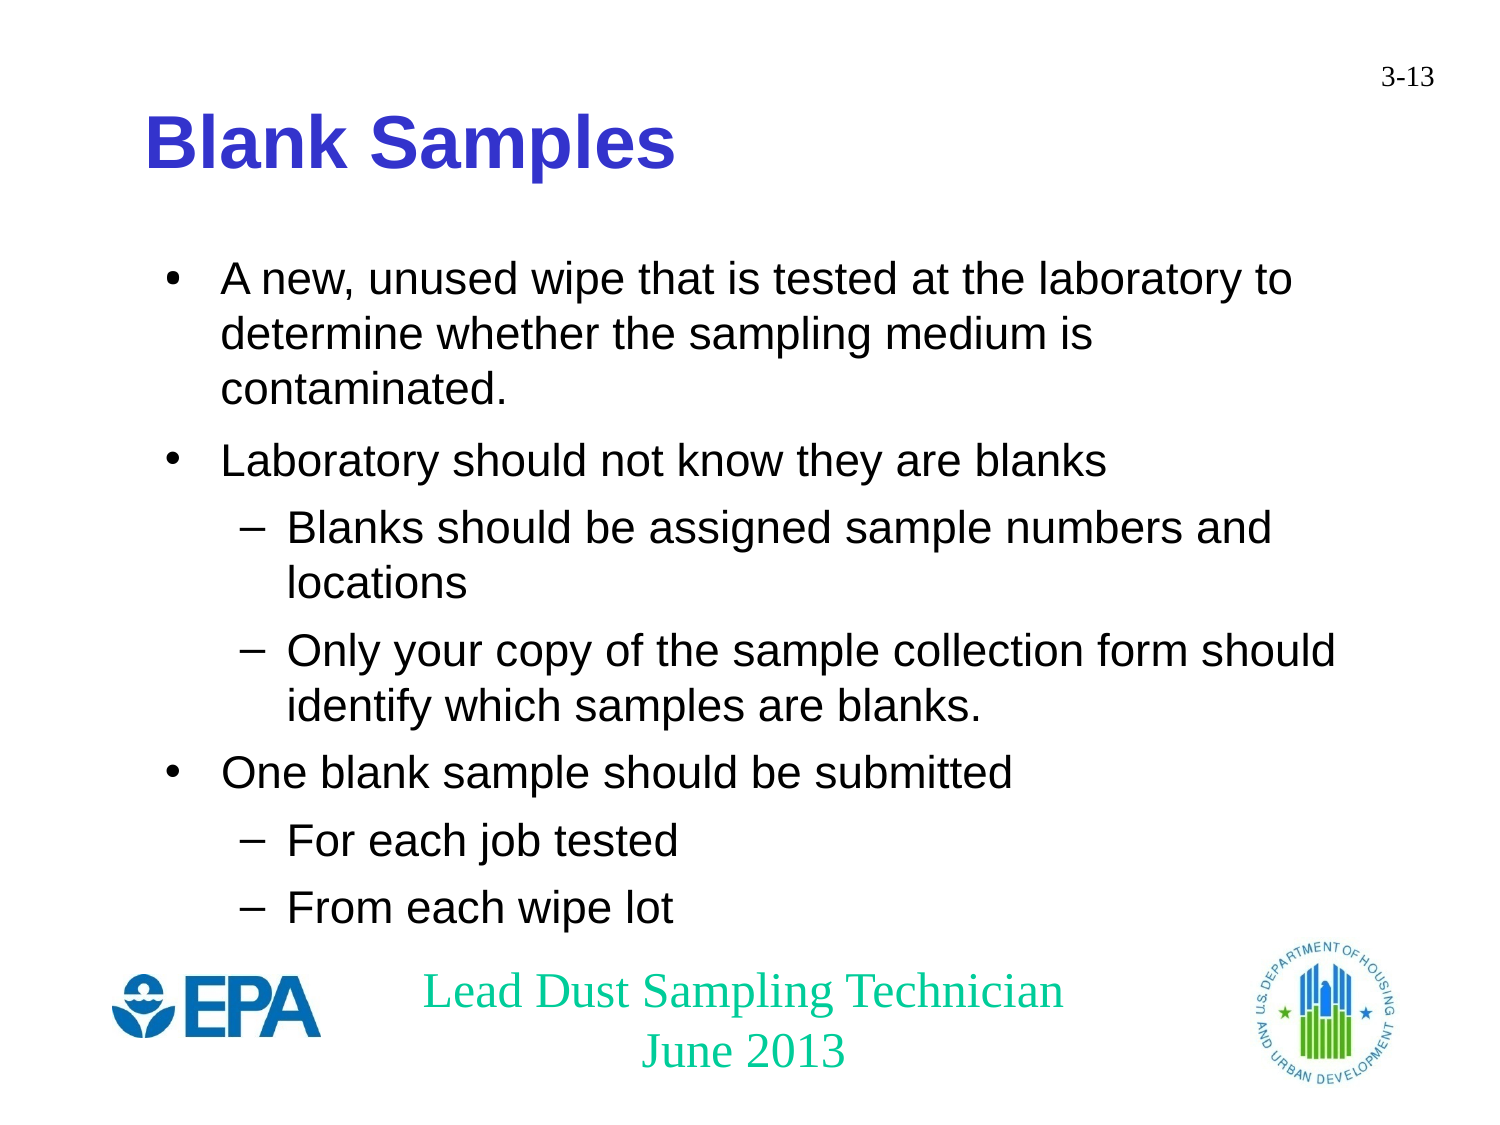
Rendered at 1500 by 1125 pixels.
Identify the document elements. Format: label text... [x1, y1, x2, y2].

picture [1250, 937, 1400, 1088]
text_box Blank Samples [129, 44, 1404, 232]
text_box A new, unused wipe that is tested at the laboratory to determine whether the sampling medium is contaminated. Laboratory should not know they are blanks Blanks should be assigned sample numbers and locations Only your copy of the sample collection form should identify which samples are blanks. One blank sample should be submitted For each job tested From each wipe lot [149, 241, 1368, 970]
picture [112, 974, 321, 1038]
